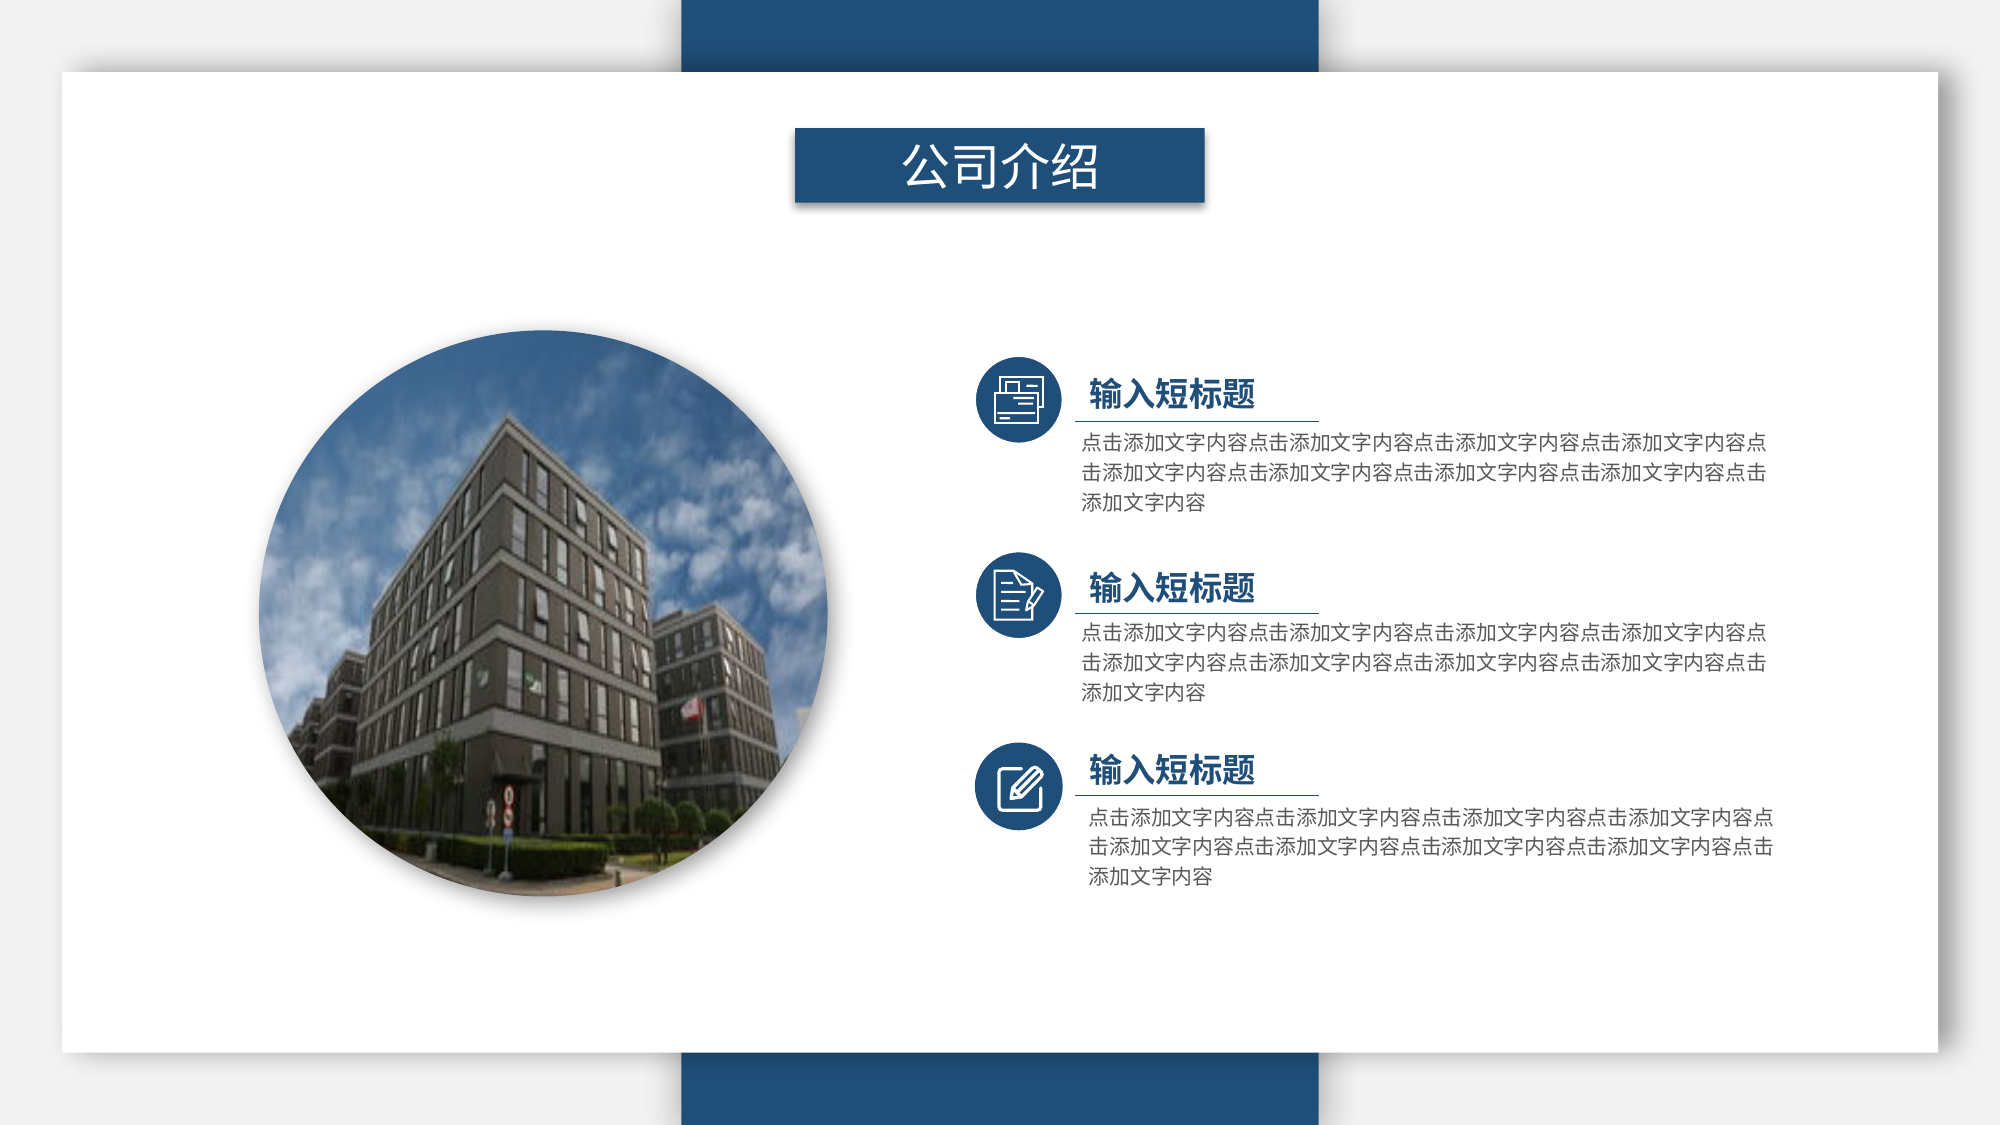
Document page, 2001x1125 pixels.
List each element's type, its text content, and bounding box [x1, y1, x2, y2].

text_box 公司介绍 [795, 128, 1205, 203]
text_box 输入短标题 [1074, 366, 1344, 421]
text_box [974, 742, 1063, 831]
text_box 点击添加文字内容点击添加文字内容点击添加文字内容点击添加文字内容点击添加文字内容点击添加文字内容点击添加文字内容点击添加文字内容点击添加文字内容 [1081, 424, 1775, 522]
text_box 点击添加文字内容点击添加文字内容点击添加文字内容点击添加文字内容点击添加文字内容点击添加文字内容点击添加文字内容点击添加文字内容点击添加文字内容 [1081, 614, 1775, 712]
text_box 输入短标题 [1074, 741, 1344, 796]
text_box 输入短标题 [1074, 560, 1344, 615]
text_box 点击添加文字内容点击添加文字内容点击添加文字内容点击添加文字内容点击添加文字内容点击添加文字内容点击添加文字内容点击添加文字内容点击添加文字内容 [1088, 799, 1782, 897]
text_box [974, 355, 1063, 444]
picture [258, 330, 828, 897]
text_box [974, 551, 1063, 640]
